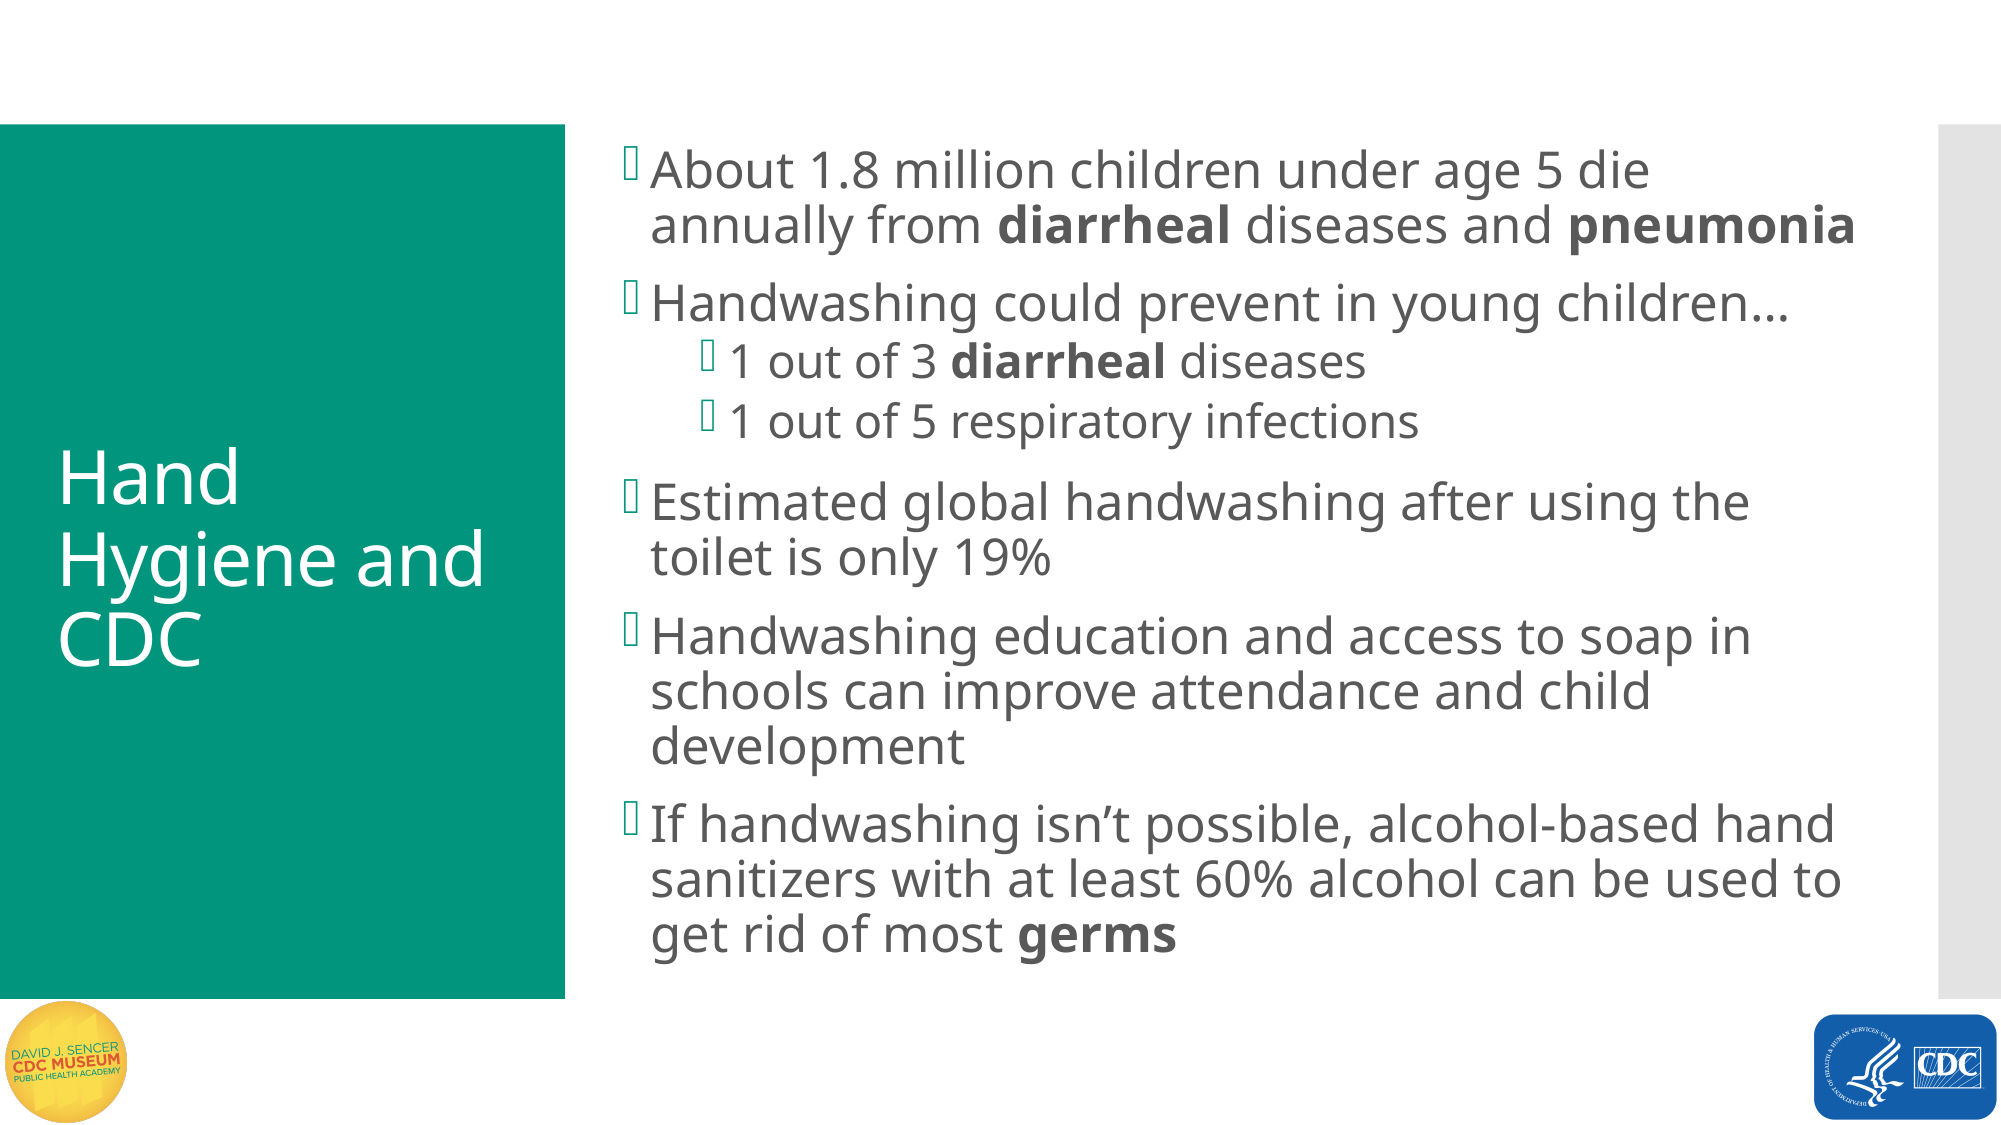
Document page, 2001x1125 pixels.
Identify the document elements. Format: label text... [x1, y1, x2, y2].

picture [4, 1001, 127, 1123]
list About 1.8 million children under age 5 die annually from diarrheal diseases and pneumonia Handwashing could prevent in young children… 1 out of 3 diarrheal diseases 1 out of 5 respiratory infections Estimated global handwashing after using the toilet is only 19% Handwashing education and access to soap in schools can improve attendance and child development If handwashing isn’t possible, alcohol-based hand sanitizers with at least 60% alcohol can be used to get rid of most germs [607, 136, 1878, 1002]
picture [1801, 1006, 2000, 1125]
title Hand Hygiene and CDC [41, 184, 525, 940]
